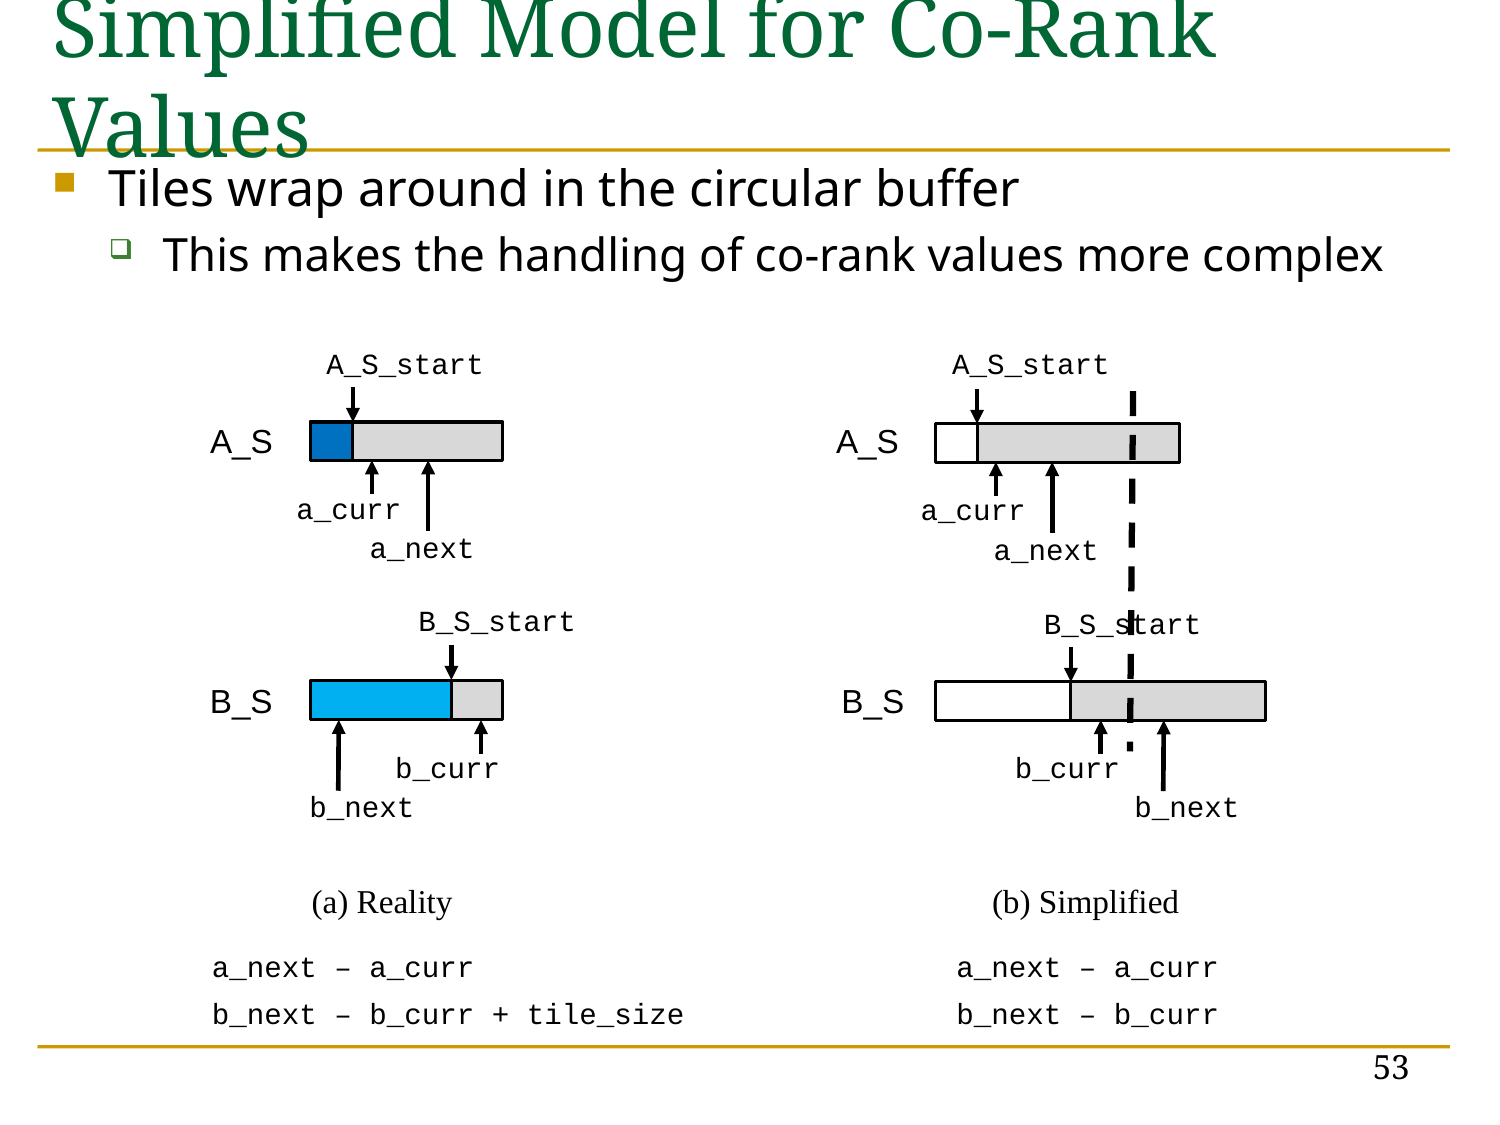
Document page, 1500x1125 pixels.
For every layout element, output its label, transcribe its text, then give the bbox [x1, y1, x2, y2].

text_box a_curr [281, 482, 424, 533]
text_box b_next – b_curr + tile_size [196, 987, 774, 1038]
text_box a_curr [905, 484, 1048, 535]
text_box [1138, 423, 1180, 463]
slide_number 53 [1074, 1023, 1426, 1100]
text_box [353, 421, 503, 461]
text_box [1129, 390, 1134, 752]
text_box B_S_start [1138, 597, 1232, 648]
text_box (b) Simplified [977, 873, 1225, 928]
text_box A_S_start [937, 338, 1129, 388]
title Simplified Model for Co-Rank Values [37, 0, 1451, 150]
text_box A_S_start [311, 338, 530, 388]
text_box A_S [195, 412, 309, 468]
list Tiles wrap around in the circular buffer This makes the handling of co-rank values more complex [37, 150, 1451, 1048]
text_box b_curr [999, 741, 1157, 792]
text_box (a) Reality [296, 873, 512, 928]
text_box A_S [821, 412, 935, 468]
text_box [1070, 681, 1124, 721]
text_box a_next [978, 523, 1124, 574]
text_box b_next [294, 780, 451, 831]
text_box b_curr [380, 741, 537, 792]
text_box a_next [354, 521, 501, 572]
text_box a_next – a_curr [941, 940, 1282, 991]
text_box a_next – a_curr [196, 940, 538, 987]
text_box B_S_start [403, 594, 633, 645]
text_box [310, 680, 452, 720]
text_box [935, 681, 1070, 721]
text_box B_S_start [1028, 597, 1124, 648]
text_box [310, 421, 353, 461]
text_box [1138, 681, 1266, 721]
text_box [935, 423, 977, 463]
text_box b_next – b_curr [941, 987, 1239, 1038]
text_box [452, 680, 503, 720]
text_box b_next [1119, 780, 1276, 831]
text_box B_S [826, 672, 923, 728]
text_box B_S [194, 672, 309, 728]
text_box [977, 423, 1124, 463]
